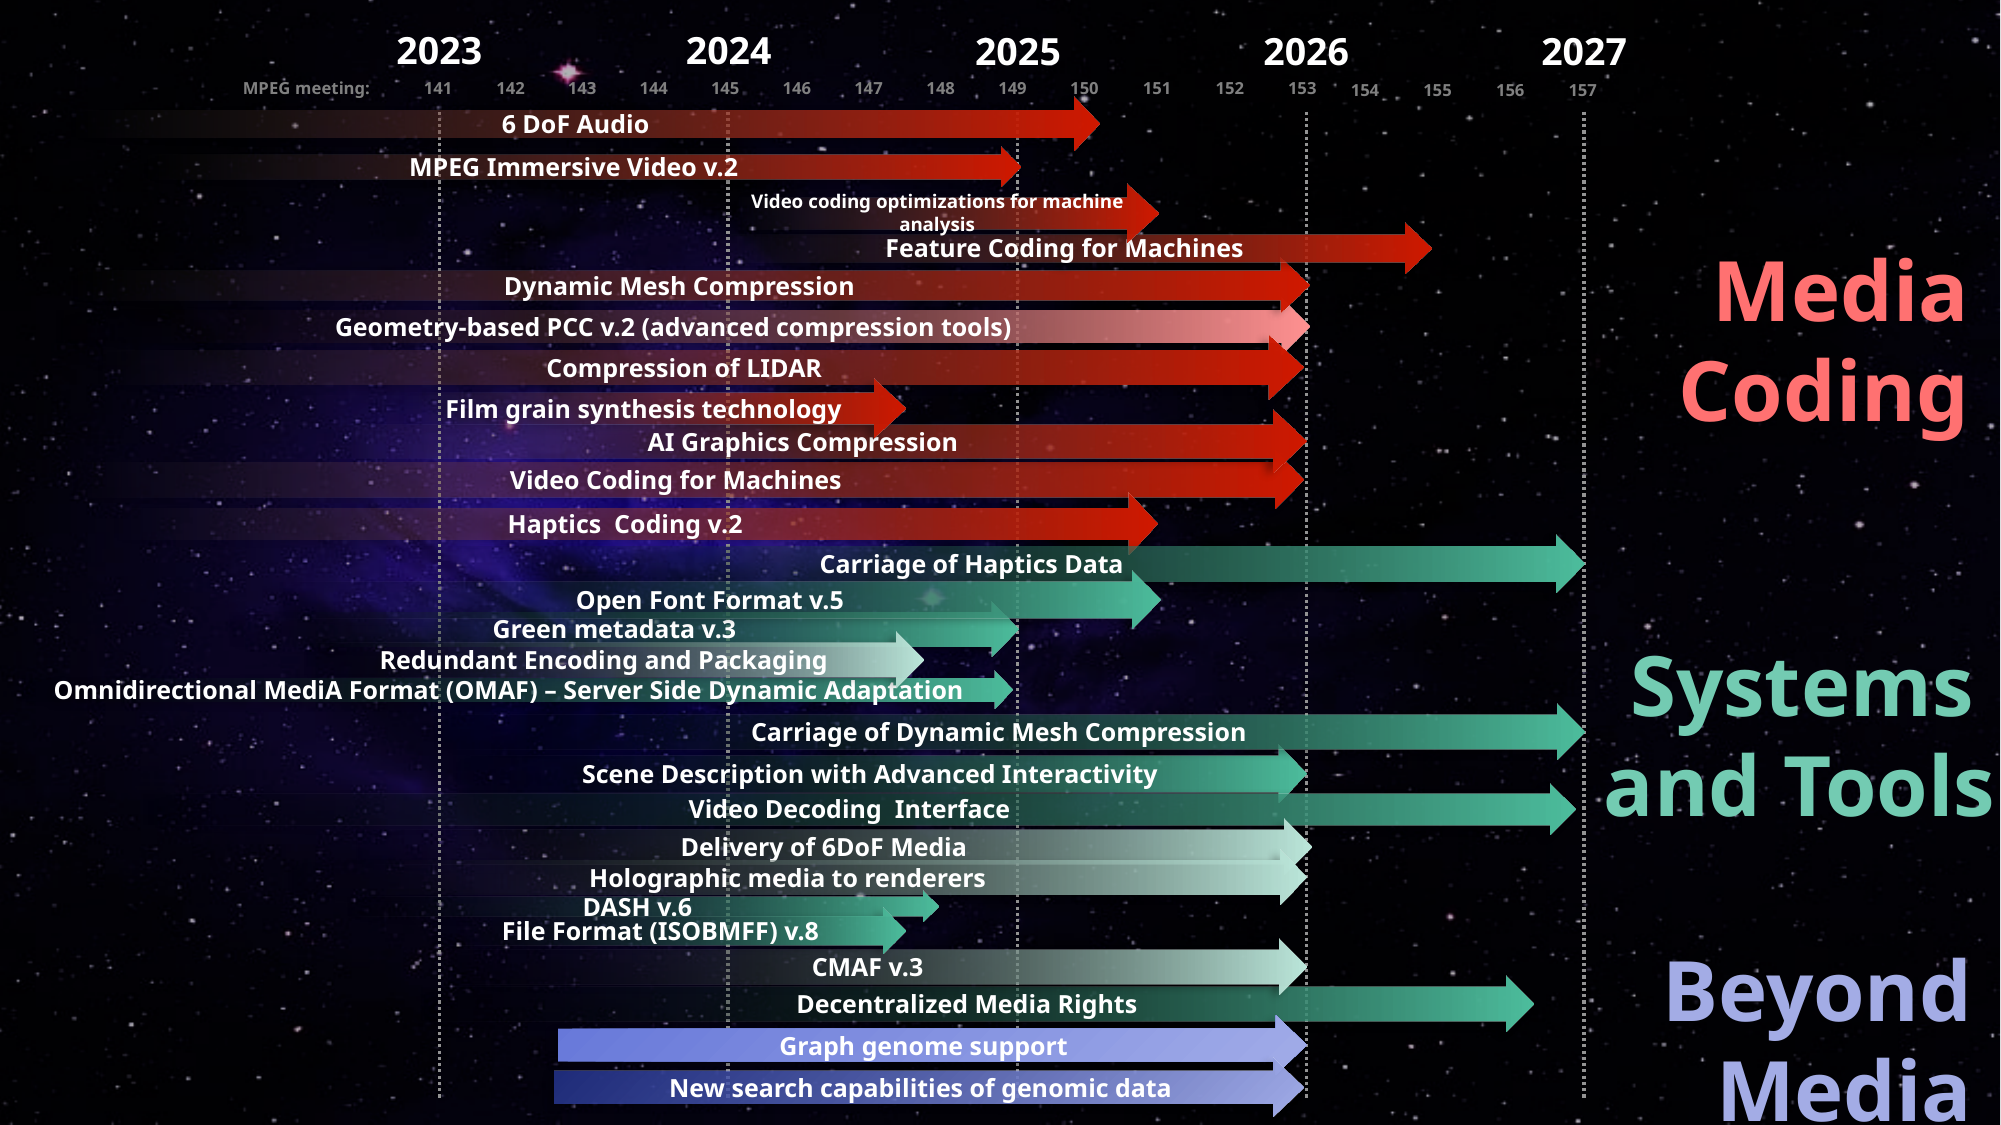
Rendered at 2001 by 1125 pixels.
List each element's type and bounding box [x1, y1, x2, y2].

picture [0, 0, 2001, 1125]
text_box [228, 20, 1634, 96]
text_box [17, 96, 2000, 1125]
